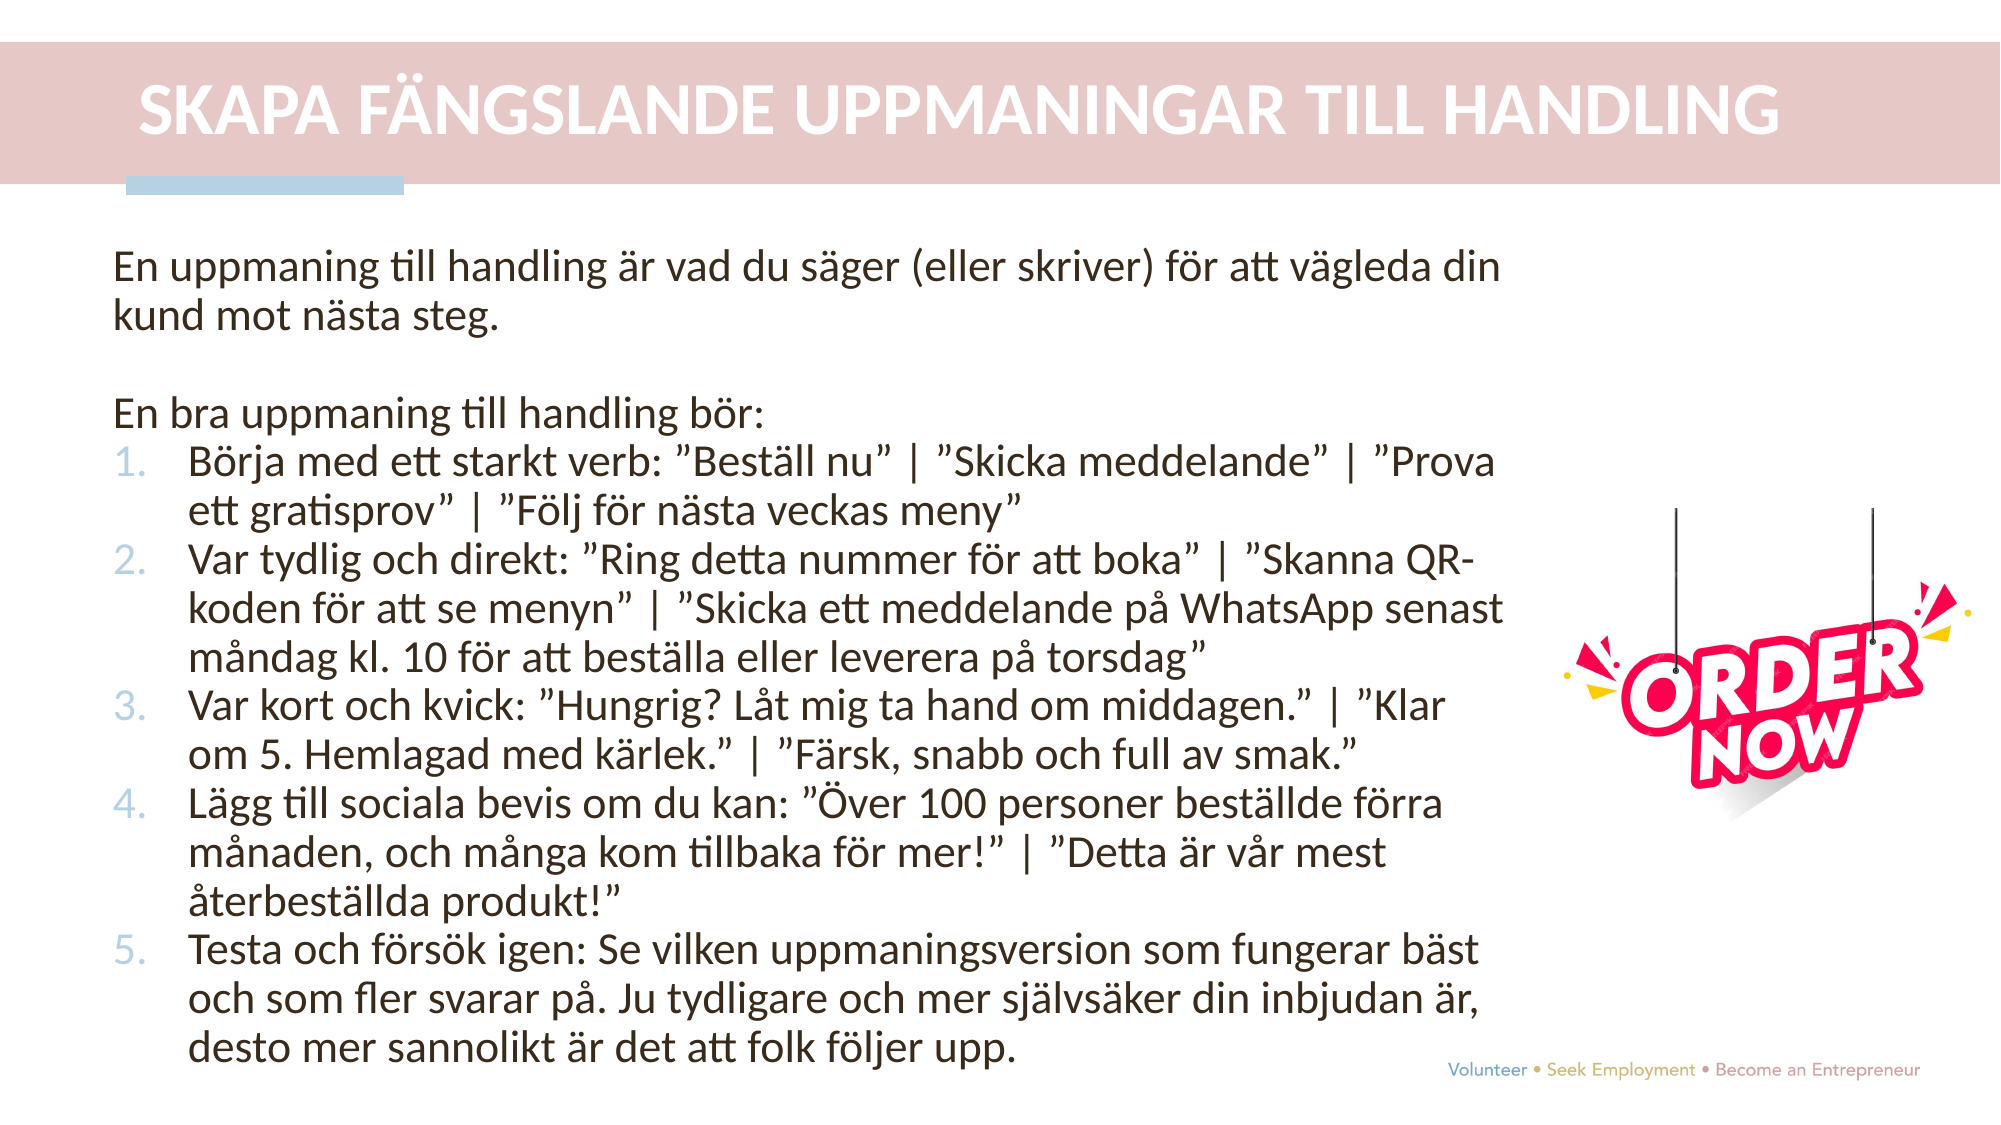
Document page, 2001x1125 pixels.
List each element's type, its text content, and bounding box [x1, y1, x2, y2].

text_box En uppmaning till handling är vad du säger (eller skriver) för att vägleda din kund mot nästa steg. En bra uppmaning till handling bör: Börja med ett starkt verb: ”Beställ nu” | ”Skicka meddelande” | ”Prova ett gratisprov” | ”Följ för nästa veckas meny” Var tydlig och direkt: ”Ring detta nummer för att boka” | ”Skanna QR-koden för att se menyn” | ”Skicka ett meddelande på WhatsApp senast måndag kl. 10 för att beställa eller leverera på torsdag” Var kort och kvick: ”Hungrig? Låt mig ta hand om middagen.” | ”Klar om 5. Hemlagad med kärlek.” | ”Färsk, snabb och full av smak.” Lägg till sociala bevis om du kan: ”Över 100 personer beställde förra månaden, och många kom tillbaka för mer!” | ”Detta är vår mest återbeställda produkt!” Testa och försök igen: Se vilken uppmaningsversion som fungerar bäst och som fler svarar på. Ju tydligare och mer självsäker din inbjudan är, desto mer sannolikt är det att folk följer upp. [97, 234, 1521, 924]
picture [1418, 1046, 1971, 1103]
picture [1504, 508, 2000, 859]
list SKAPA FÄNGSLANDE UPPMANINGAR TILL HANDLING [123, 51, 1913, 170]
